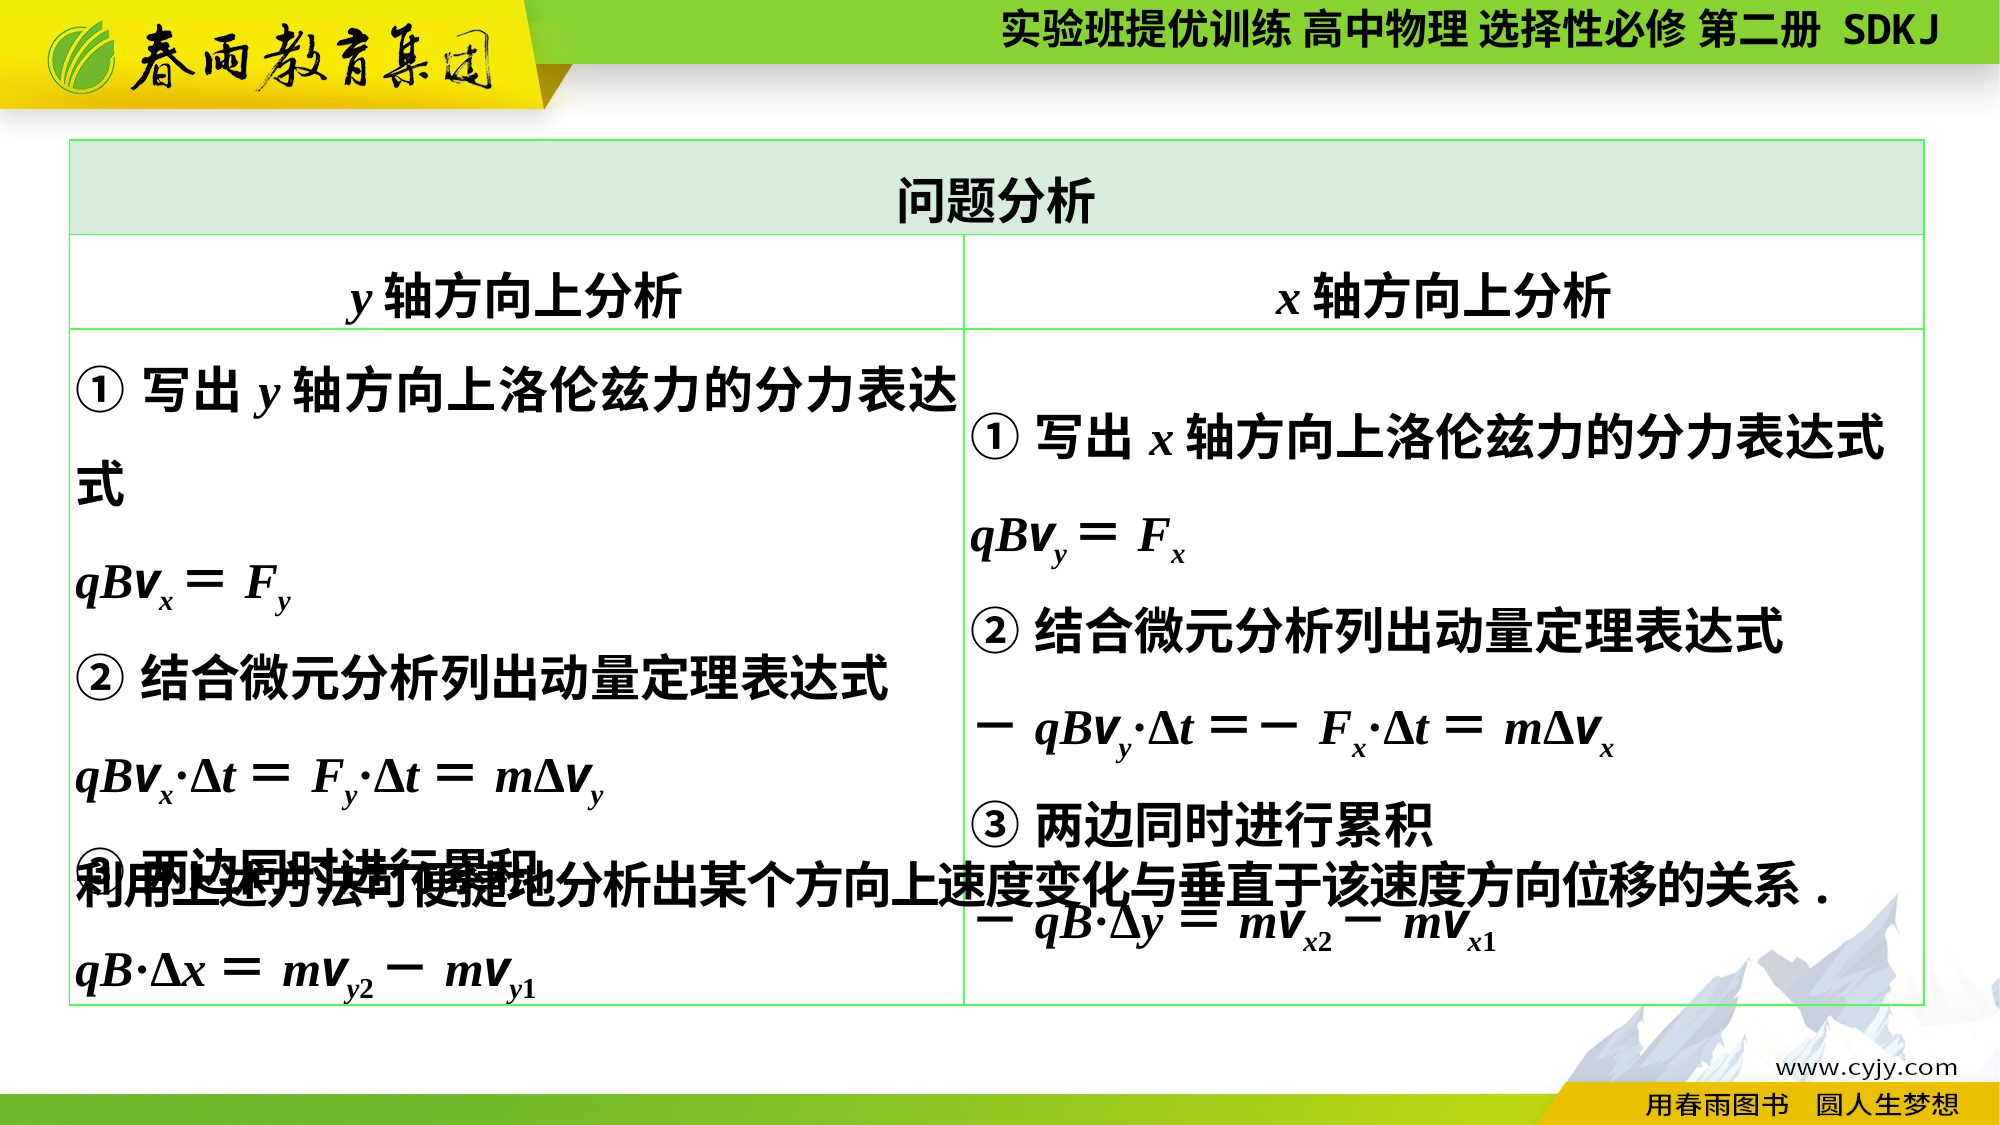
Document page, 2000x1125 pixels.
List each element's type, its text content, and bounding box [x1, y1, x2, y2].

table_cell ①写出y轴方向上洛伦兹力的分力表达式 qBvx＝Fy ②结合微元分析列出动量定理表达式 qBvx·Δt＝Fy·Δt＝mΔvy ③两边同时进行累积 qB·Δx＝mvy2－mvy1 [70, 922, 963, 1004]
text_box 利用上述方法可便捷地分析出某个方向上速度变化与垂直于该速度方向位移的关系. [60, 816, 1951, 922]
picture [0, 0, 2000, 1125]
table_cell y轴方向上分析 [70, 235, 963, 328]
table_cell ①写出x轴方向上洛伦兹力的分力表达式 qBvy＝Fx ②结合微元分析列出动量定理表达式 －qBvy·Δt＝－Fx·Δt＝mΔvx ③两边同时进行累积 －qB·Δy＝mvx2－mvx1 [965, 330, 1923, 816]
table_cell x轴方向上分析 [965, 235, 1923, 328]
table_header 问题分析 [70, 141, 1923, 234]
table_cell ①写出y轴方向上洛伦兹力的分力表达式 qBvx＝Fy ②结合微元分析列出动量定理表达式 qBvx·Δt＝Fy·Δt＝mΔvy ③两边同时进行累积 qB·Δx＝mvy2－mvy1 [70, 330, 963, 816]
table_cell ①写出x轴方向上洛伦兹力的分力表达式 qBvy＝Fx ②结合微元分析列出动量定理表达式 －qBvy·Δt＝－Fx·Δt＝mΔvx ③两边同时进行累积 －qB·Δy＝mvx2－mvx1 [965, 922, 1923, 1004]
